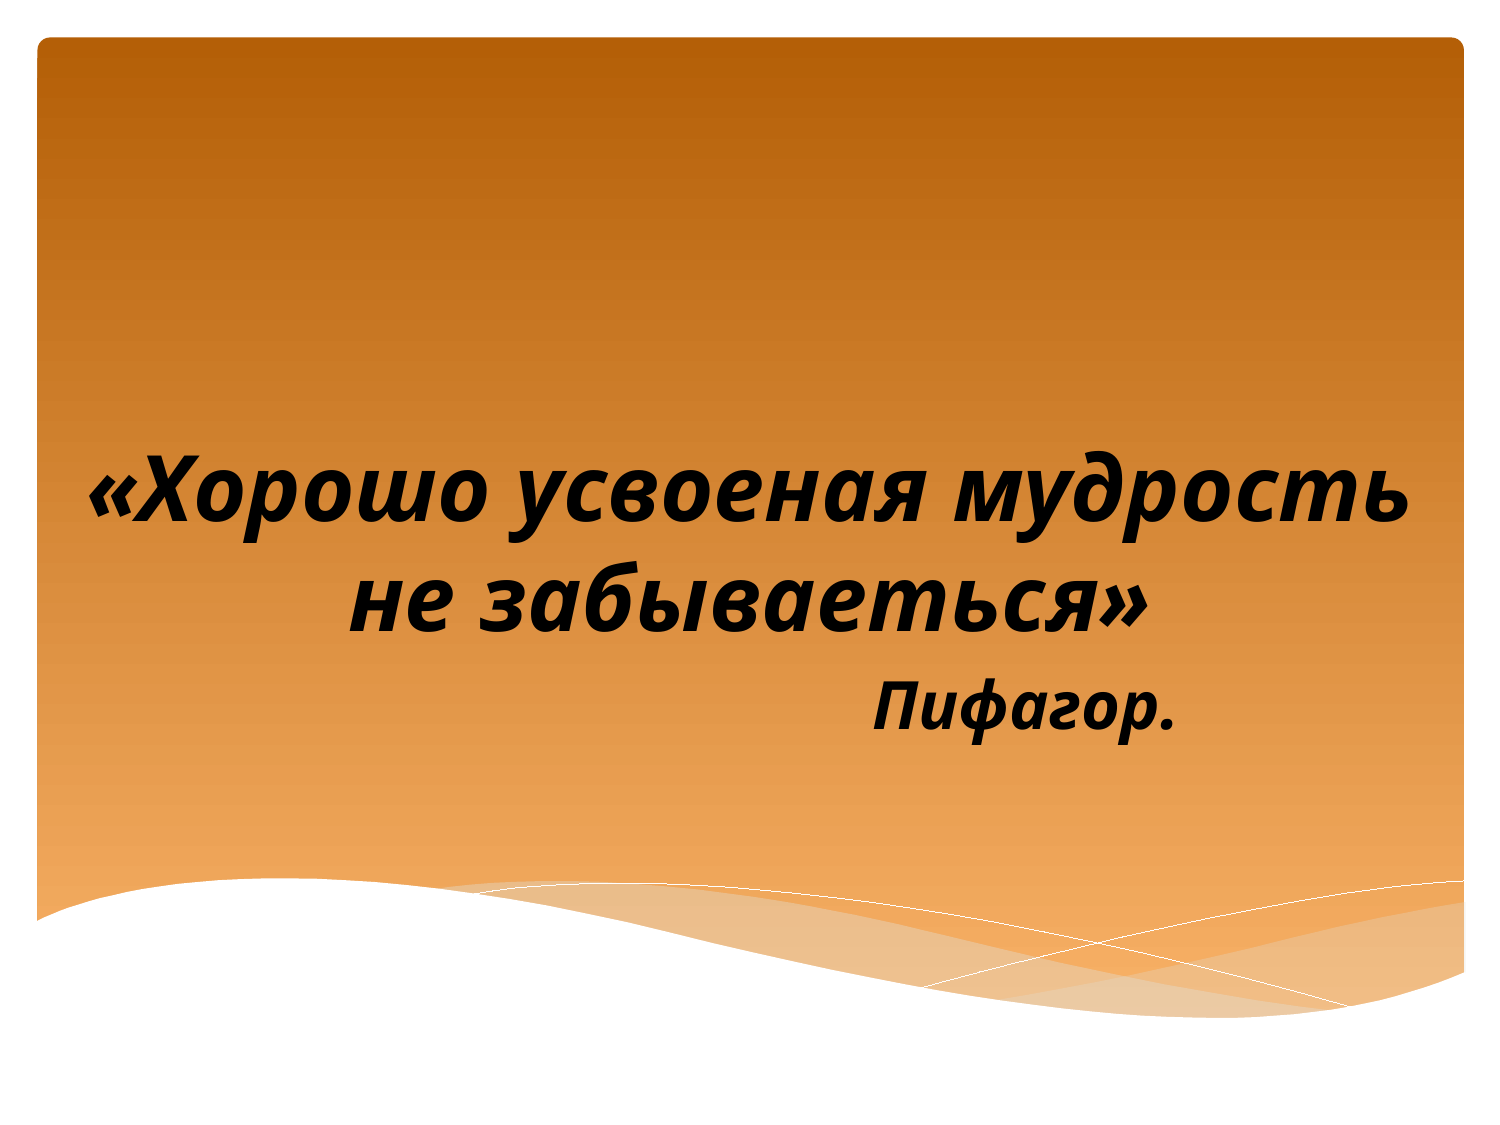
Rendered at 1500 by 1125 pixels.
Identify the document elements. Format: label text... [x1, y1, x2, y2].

subtitle «Хорошо усвоеная мудрость не забываеться» Пифагор. [46, 421, 1454, 926]
